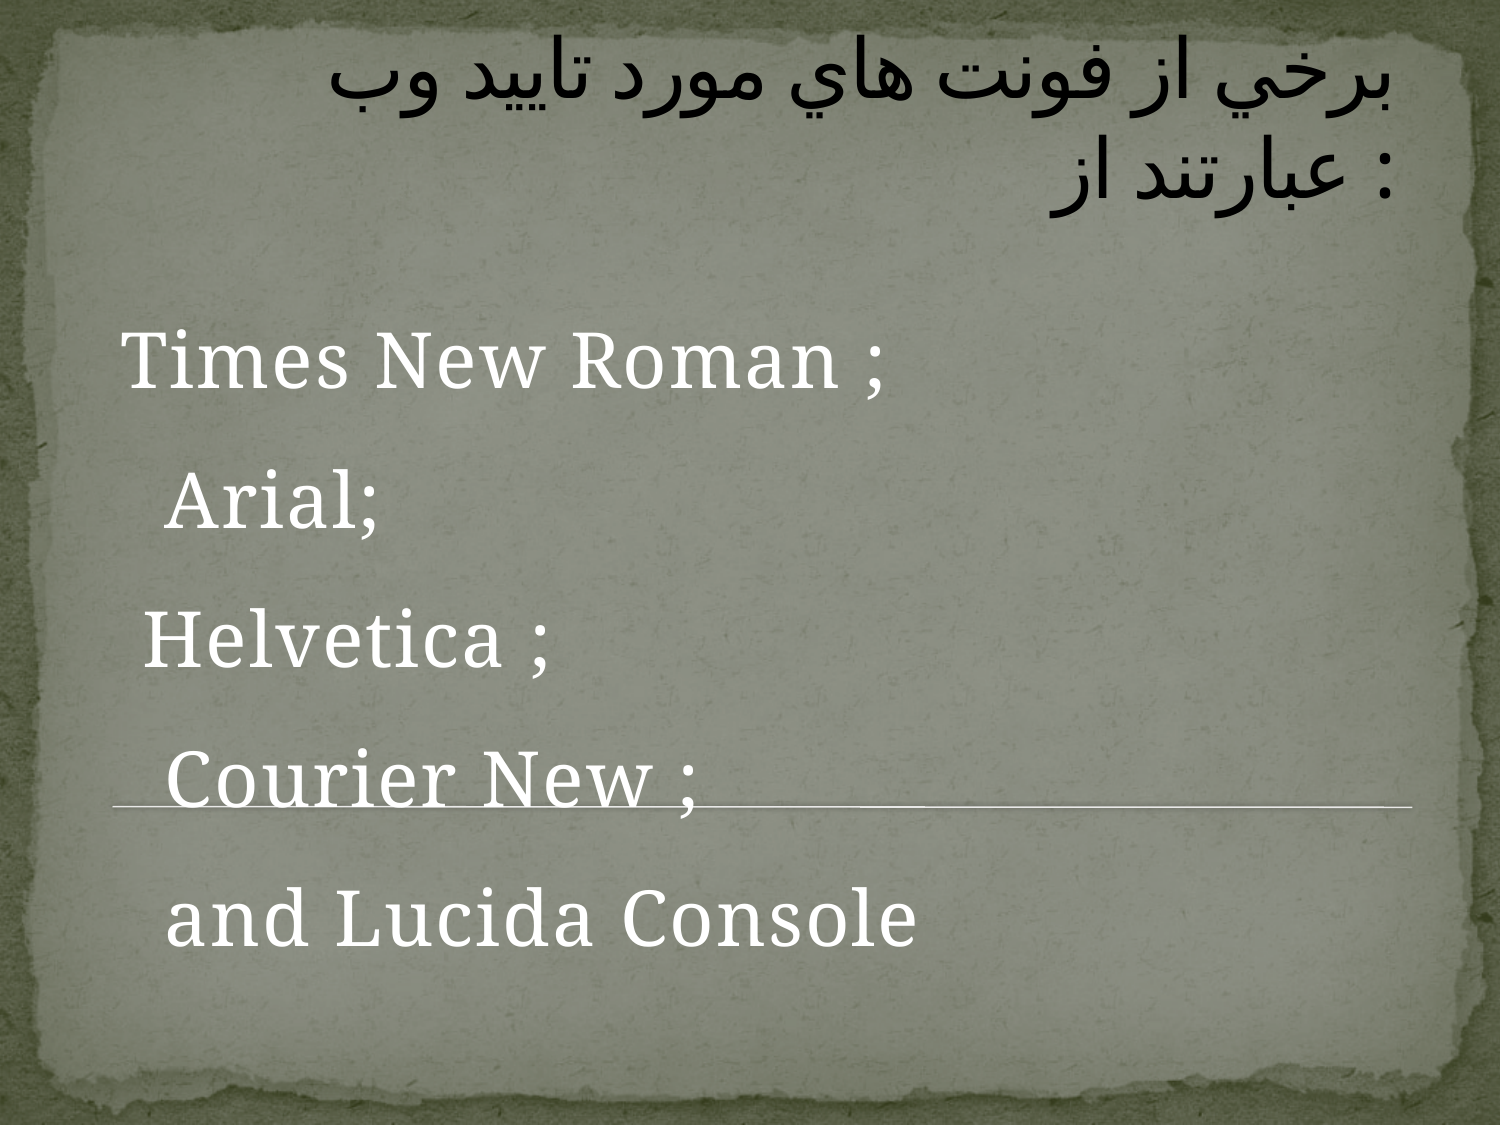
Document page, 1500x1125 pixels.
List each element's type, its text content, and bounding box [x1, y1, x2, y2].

list Times New Roman ; Arial; Helvetica ; Courier New ; and Lucida Console [105, 257, 1406, 975]
title برخي از فونت هاي مورد تاييد وب عبارتند از : [112, 35, 1413, 223]
